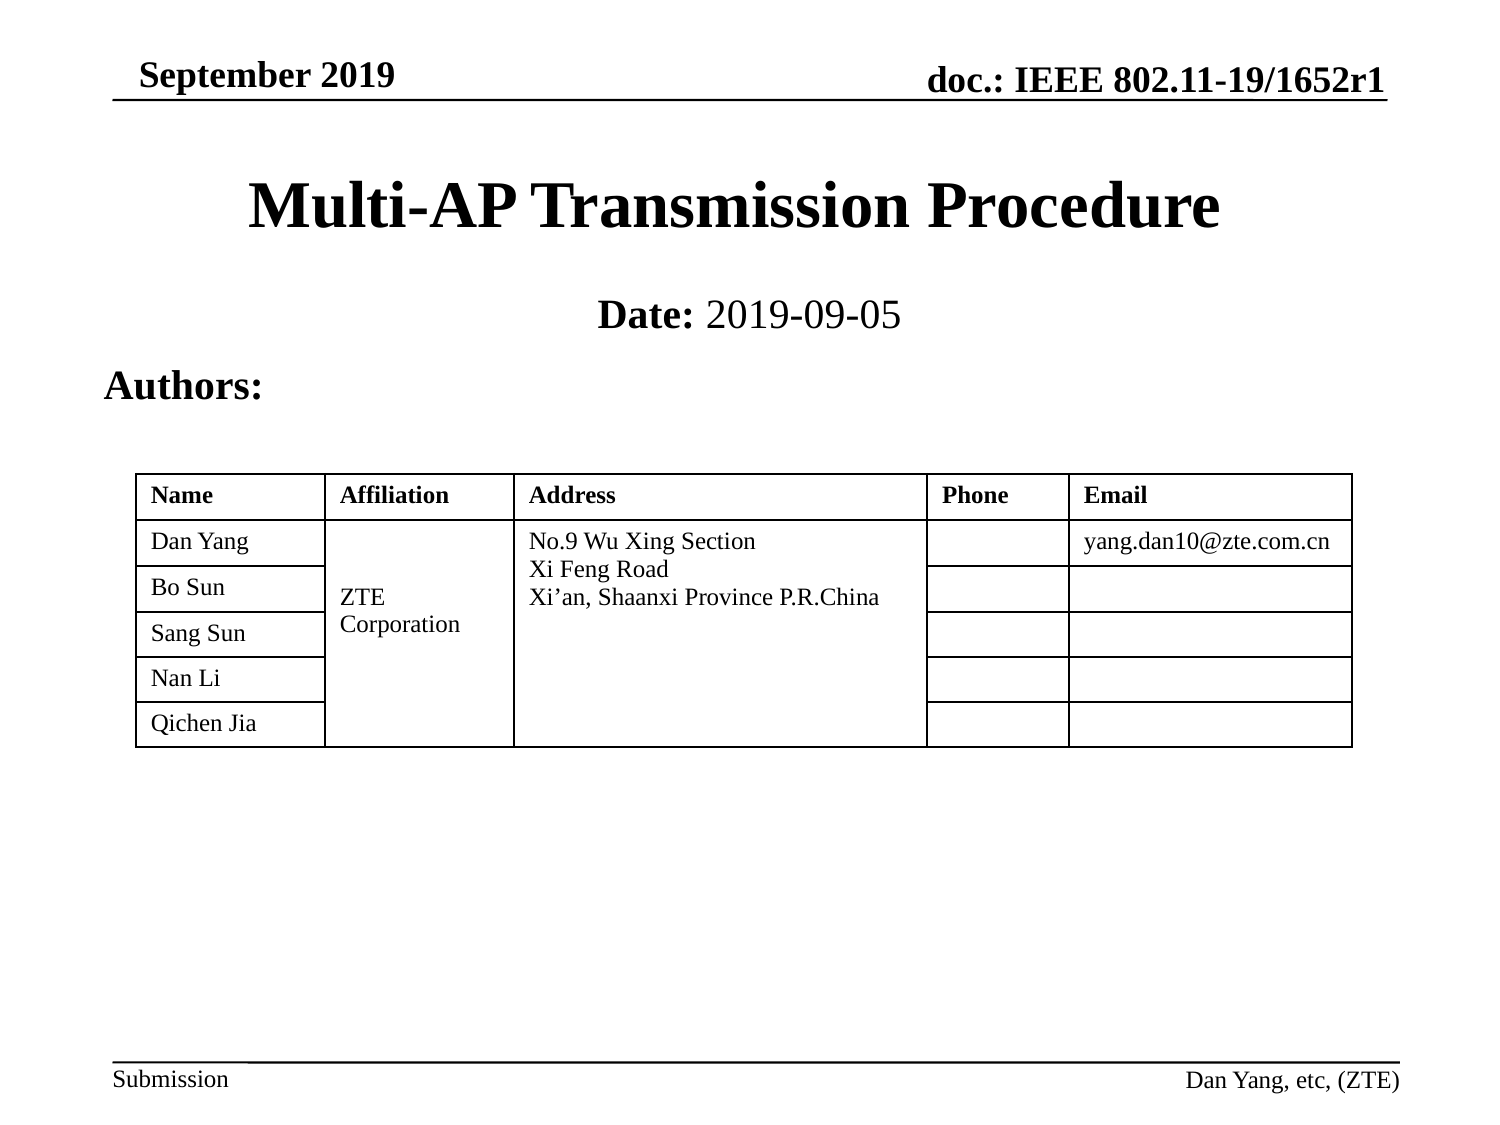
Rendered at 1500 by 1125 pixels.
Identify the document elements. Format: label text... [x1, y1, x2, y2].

table_cell Bo Sun [137, 567, 324, 611]
table_cell [1070, 658, 1351, 701]
table_cell [928, 613, 1068, 656]
text_box Date: 2019-09-05 [112, 278, 1388, 342]
table_cell [928, 521, 1068, 565]
table_cell [1070, 613, 1351, 656]
table_cell [928, 658, 1068, 701]
table_cell Qichen Jia [137, 703, 324, 746]
table_cell Nan Li [137, 658, 324, 701]
table_cell [1070, 567, 1351, 611]
table_cell ZTE Corporation [326, 521, 513, 746]
table_cell yang.dan10@zte.com.cn [1070, 521, 1351, 565]
text_box Multi-AP Transmission Procedure [76, 113, 1412, 289]
slide_number [741, 1061, 772, 1093]
table_header Phone [928, 475, 1068, 519]
table_cell No.9 Wu Xing Section Xi Feng Road Xi’an, Shaanxi Province P.R.China [515, 521, 926, 746]
table_cell [1070, 703, 1351, 746]
table_header Email [1070, 475, 1351, 519]
table_header Affiliation [326, 475, 513, 519]
text_box Authors: [88, 349, 326, 413]
table_header Address [515, 475, 926, 519]
table_cell [928, 567, 1068, 611]
table_cell Dan Yang [137, 521, 324, 565]
table_header Name [137, 475, 324, 519]
table_cell [928, 703, 1068, 746]
footer Dan Yang, etc, (ZTE) [1133, 1063, 1401, 1095]
table_cell Sang Sun [137, 613, 324, 656]
